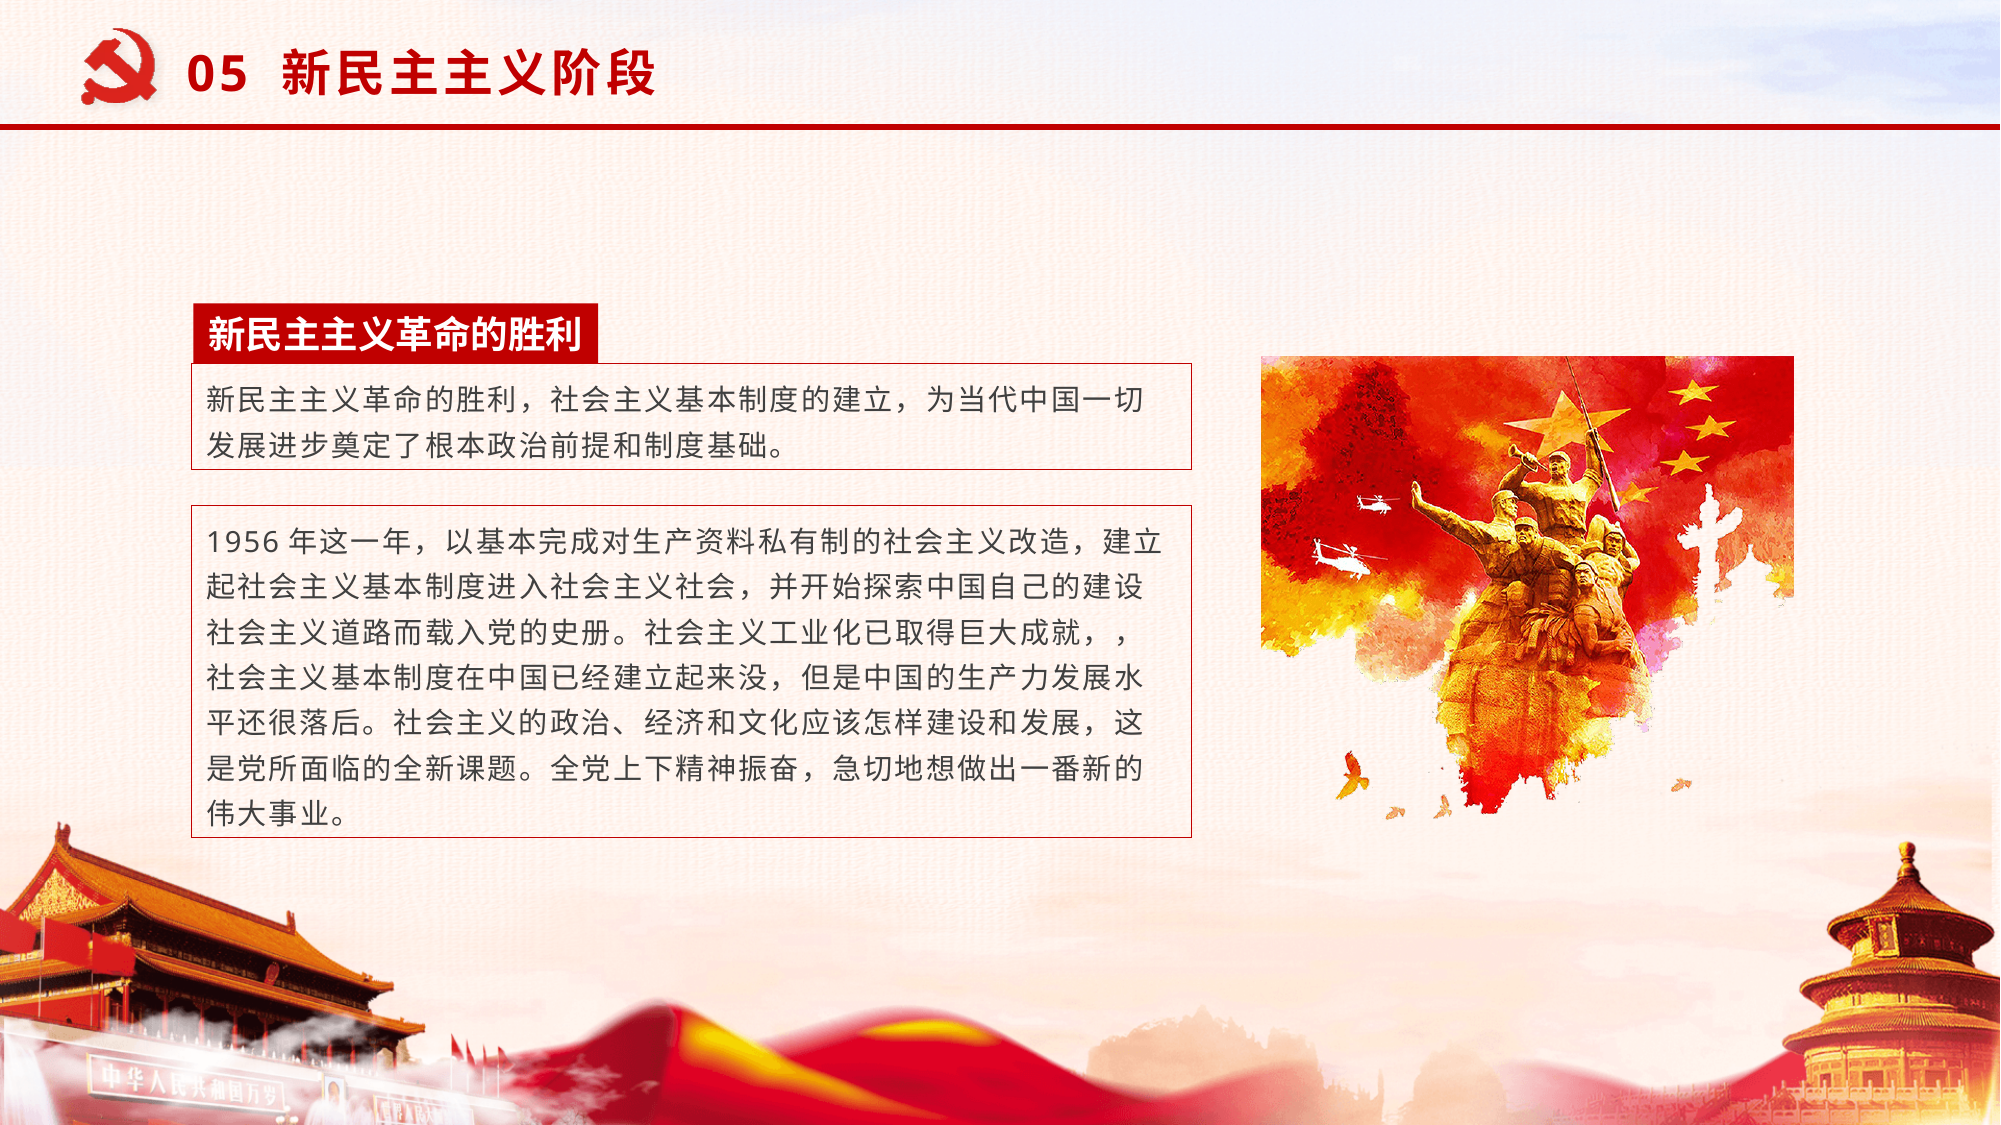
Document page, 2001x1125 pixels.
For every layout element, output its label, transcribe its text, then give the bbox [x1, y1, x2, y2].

text_box 05 新民主主义阶段 [178, 34, 672, 109]
picture [0, 0, 2000, 124]
text_box 1956年这一年，以基本完成对生产资料私有制的社会主义改造，建立起社会主义基本制度进入社会主义社会，并开始探索中国自己的建设社会主义道路而载入党的史册。社会主义工业化已取得巨大成就，，社会主义基本制度在中国已经建立起来没，但是中国的生产力发展水平还很落后。社会主义的政治、经济和文化应该怎样建设和发展，这是党所面临的全新课题。全党上下精神振奋，急切地想做出一番新的伟大事业。 [191, 505, 1192, 838]
text_box 新民主主义革命的胜利 [193, 303, 599, 364]
picture [0, 130, 2000, 1125]
text_box 新民主主义革命的胜利，社会主义基本制度的建立，为当代中国一切发展进步奠定了根本政治前提和制度基础。 [191, 363, 1192, 470]
